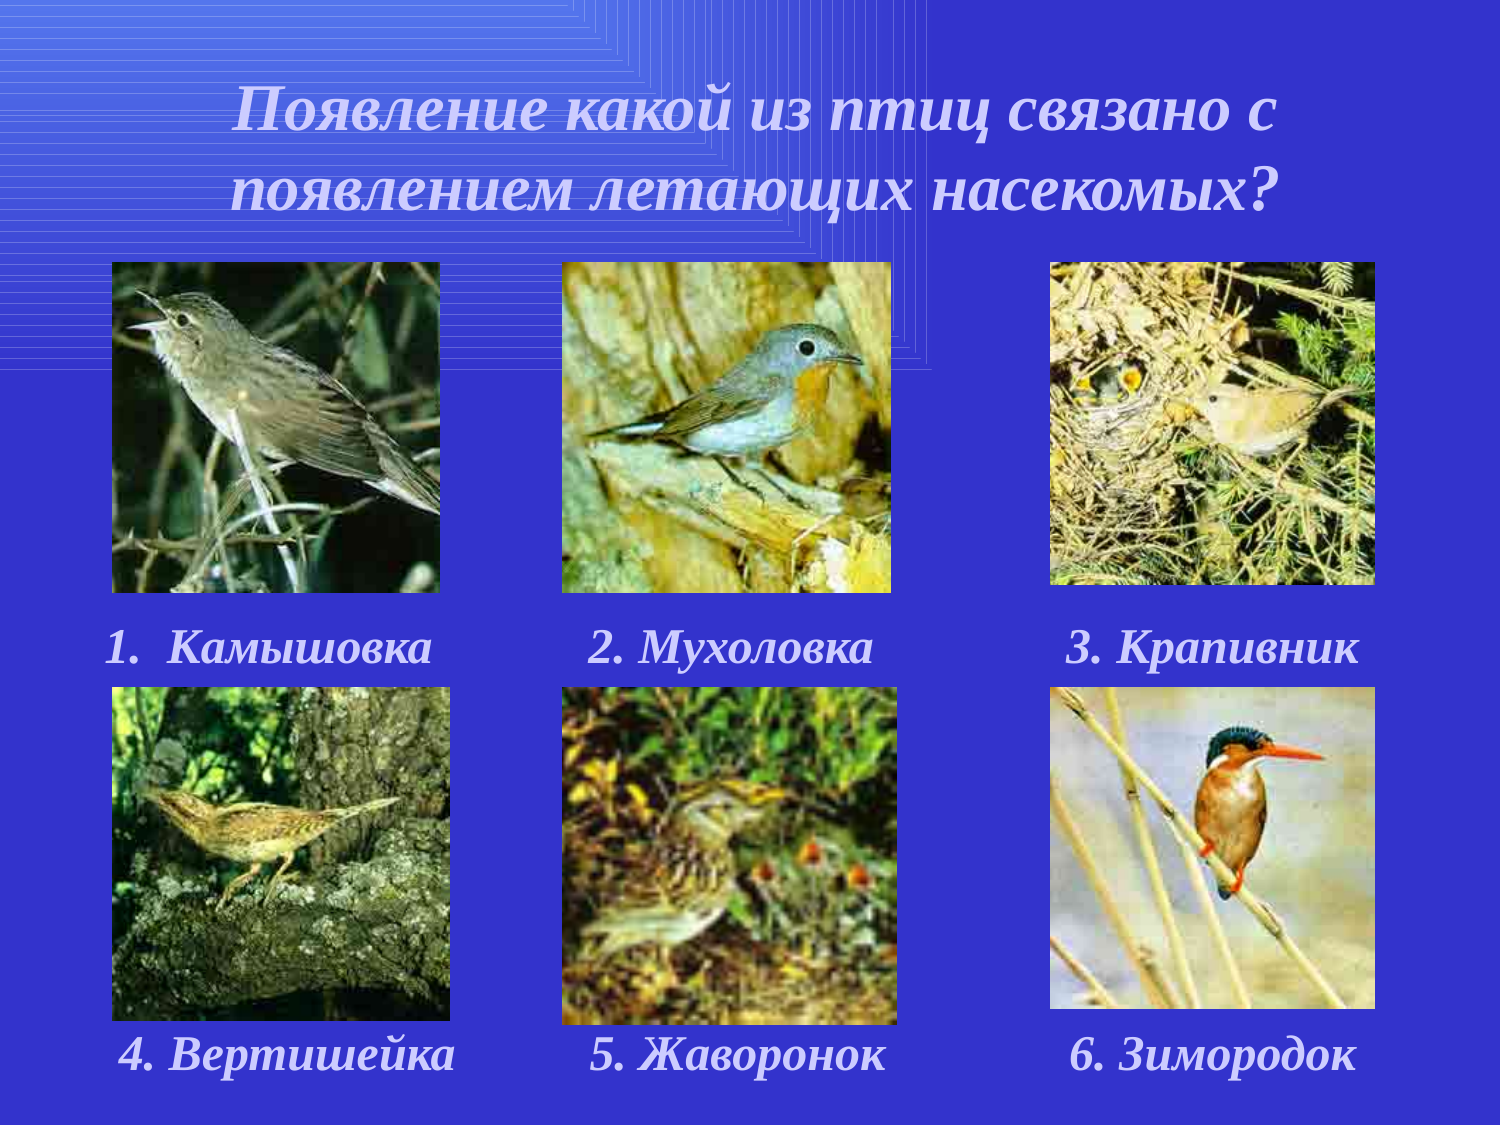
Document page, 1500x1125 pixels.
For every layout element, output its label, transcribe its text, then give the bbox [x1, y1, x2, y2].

text_box 5. Жаворонок [549, 1012, 925, 1088]
picture [112, 262, 440, 593]
text_box 2. Мухоловка [549, 599, 913, 688]
text_box 6. Зимородок [1024, 1012, 1400, 1088]
text_box 4. Вертишейка [99, 1012, 475, 1088]
picture [112, 687, 451, 1021]
text_box Появление какой из птиц связано с появлением летающих насекомых? [74, 0, 1438, 288]
picture [562, 687, 897, 1026]
text_box 1. Камышовка [87, 599, 450, 688]
picture [1049, 262, 1376, 586]
picture [1049, 687, 1376, 1009]
text_box 3. Крапивник [1024, 599, 1400, 688]
picture [562, 262, 891, 593]
